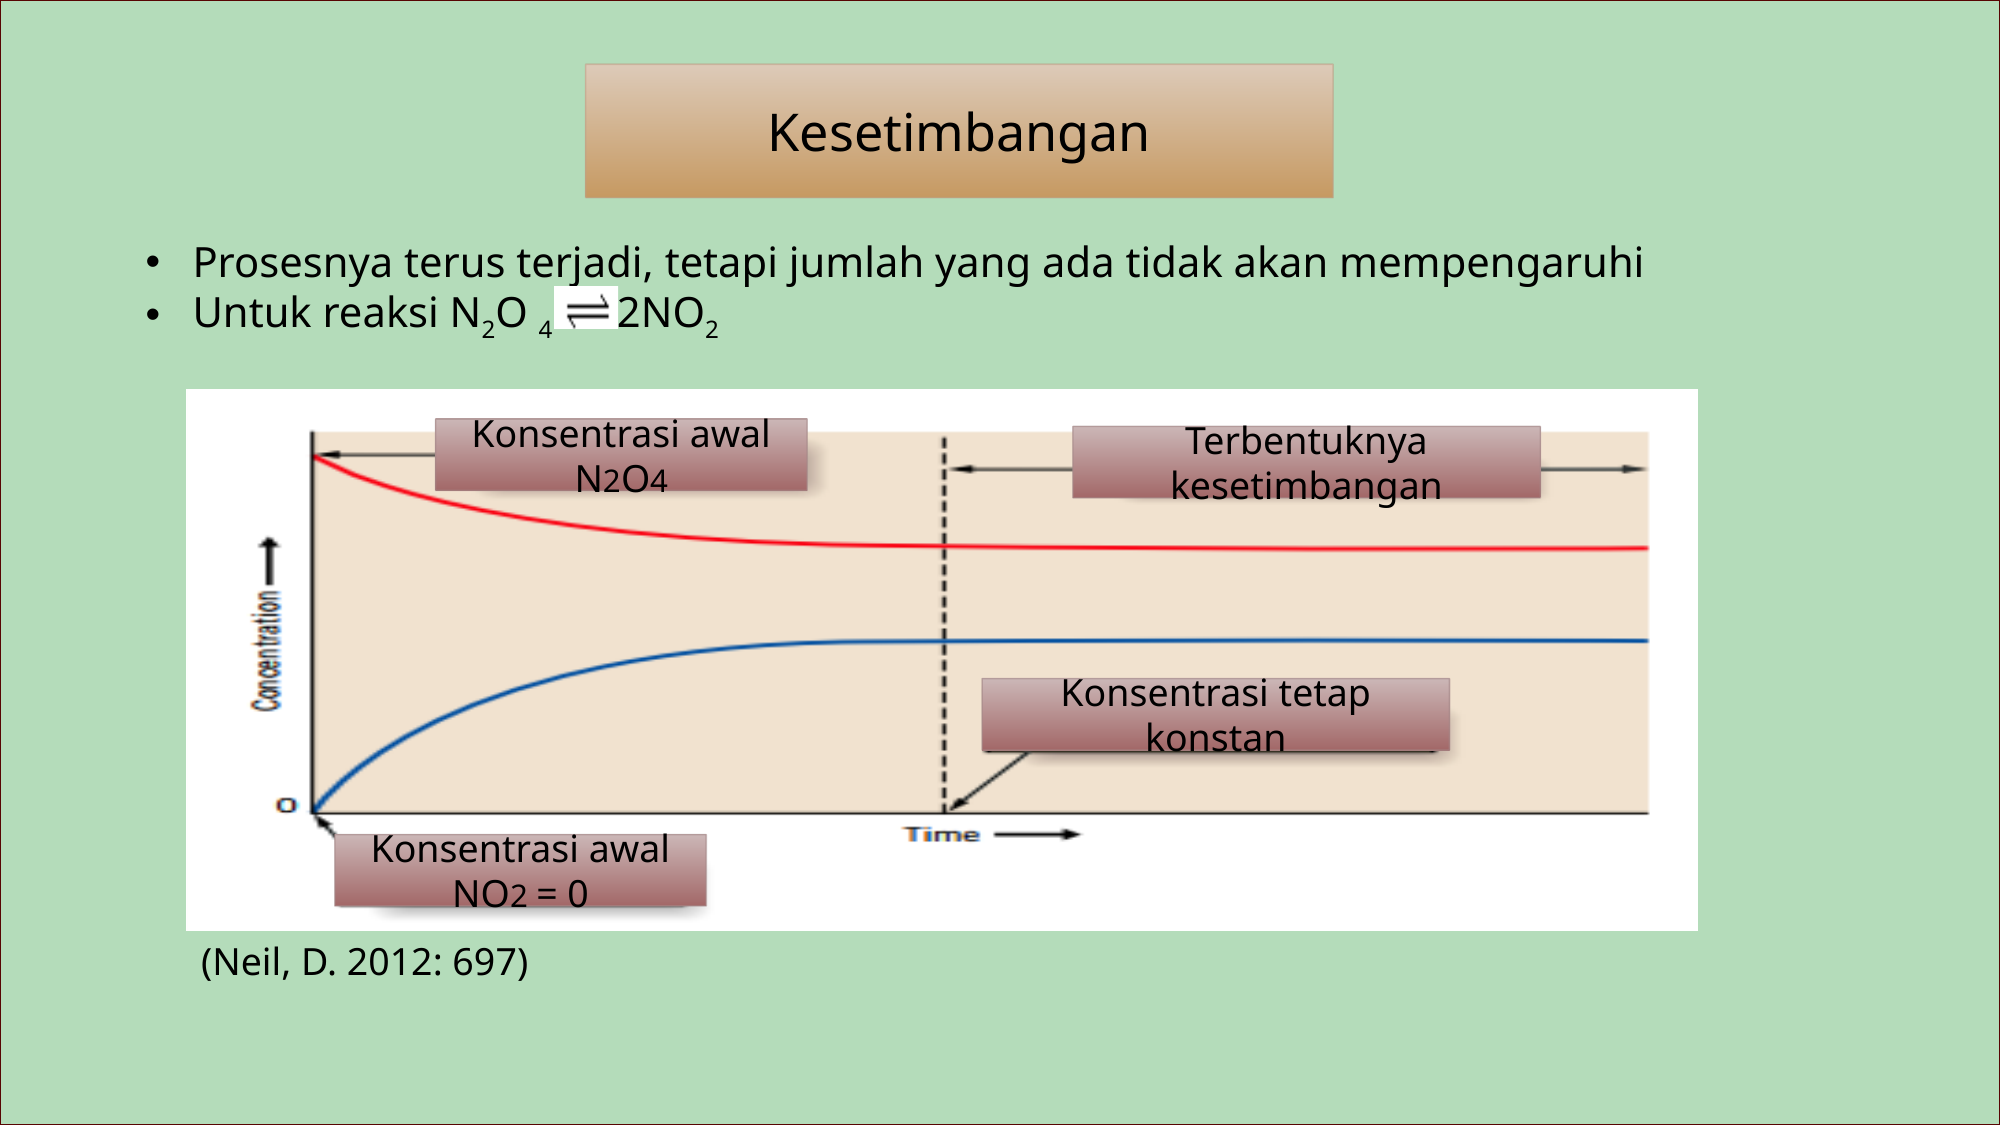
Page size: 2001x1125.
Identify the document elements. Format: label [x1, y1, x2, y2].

text_box [0, 0, 2000, 1125]
